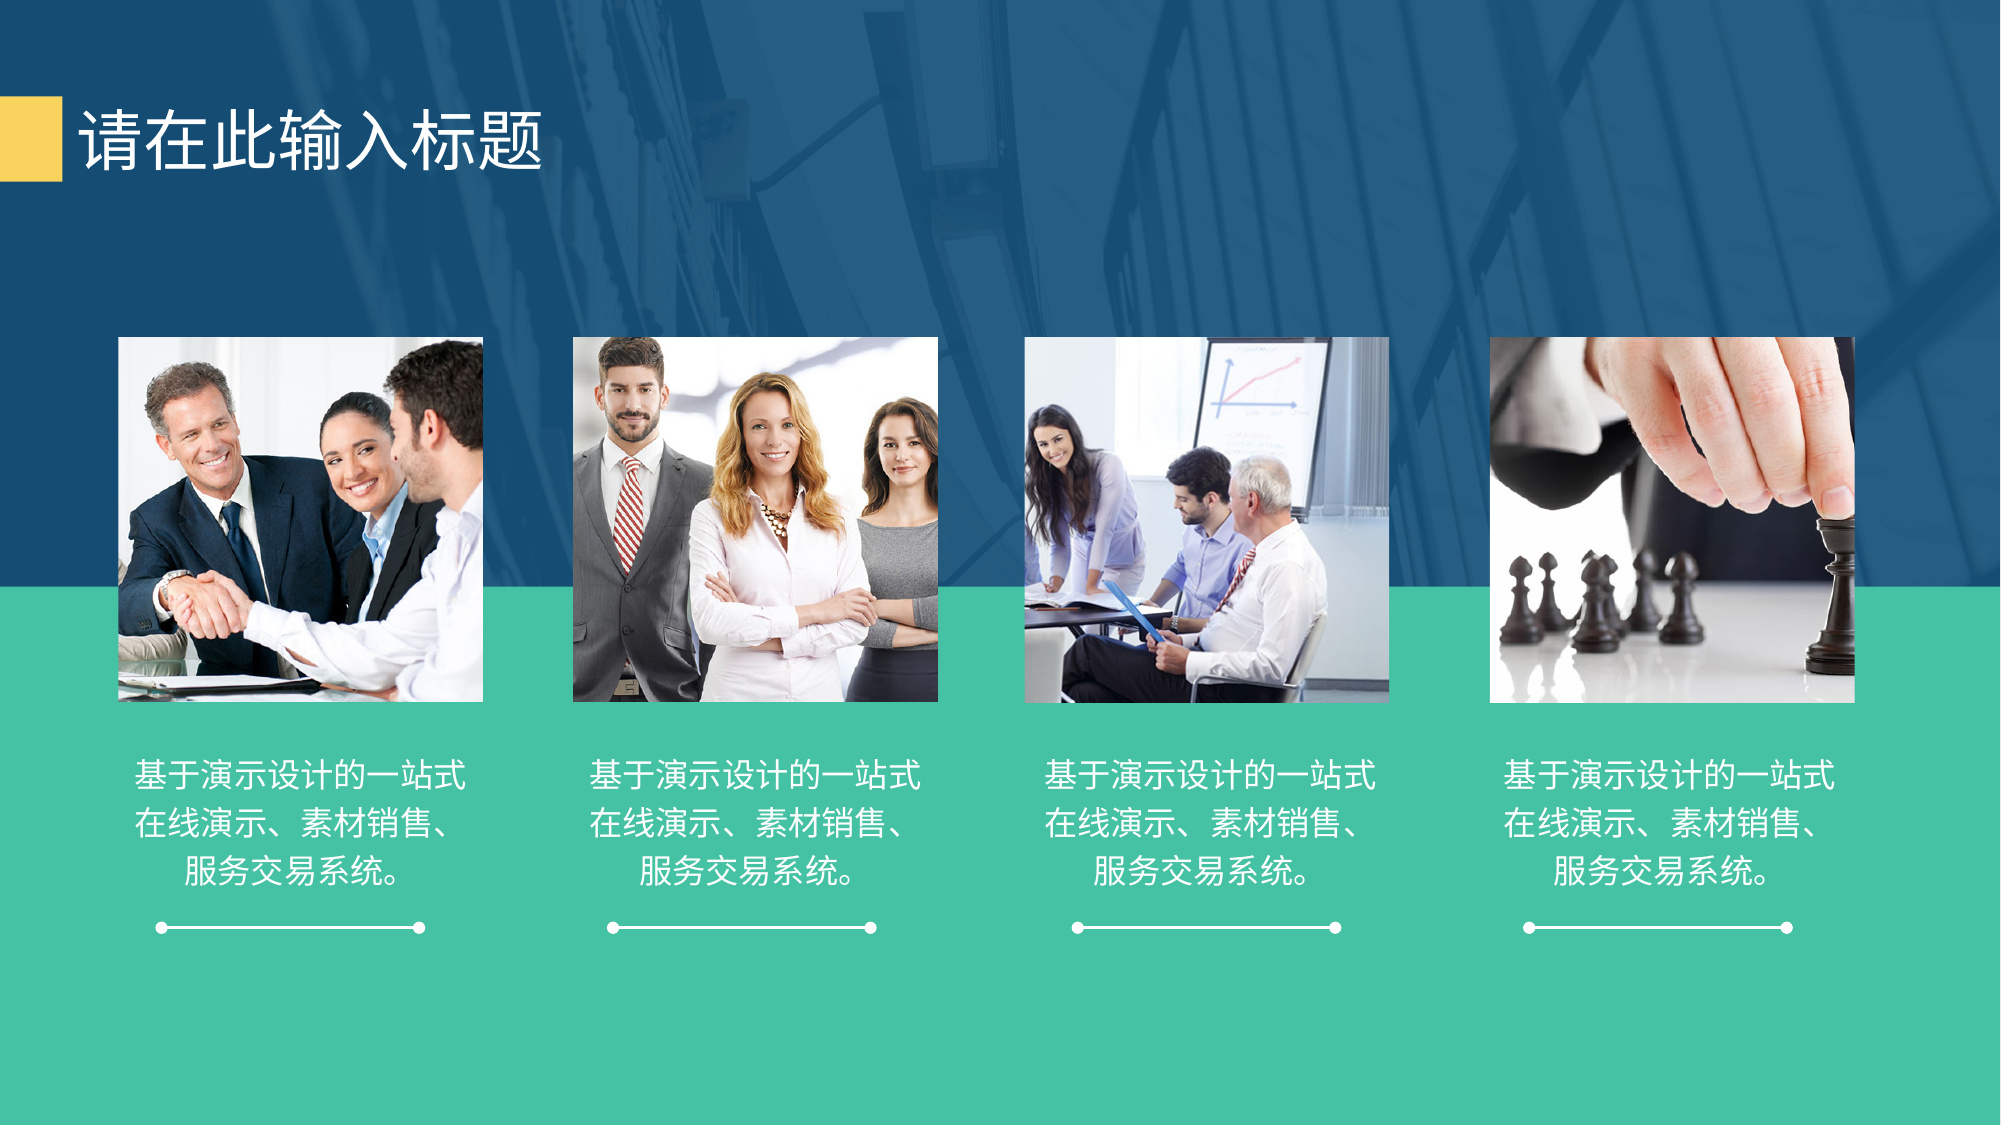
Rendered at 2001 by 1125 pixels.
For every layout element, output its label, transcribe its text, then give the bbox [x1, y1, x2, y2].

text_box [0, 586, 2000, 1125]
text_box 基于演示设计的一站式在线演示、素材销售、服务交易系统。 [573, 739, 938, 898]
text_box 基于演示设计的一站式在线演示、素材销售、服务交易系统。 [1028, 739, 1393, 898]
text_box 基于演示设计的一站式在线演示、素材销售、服务交易系统。 [118, 739, 483, 898]
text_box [0, 96, 547, 182]
picture [0, 0, 2001, 1125]
text_box 基于演示设计的一站式在线演示、素材销售、服务交易系统。 [1487, 739, 1853, 898]
